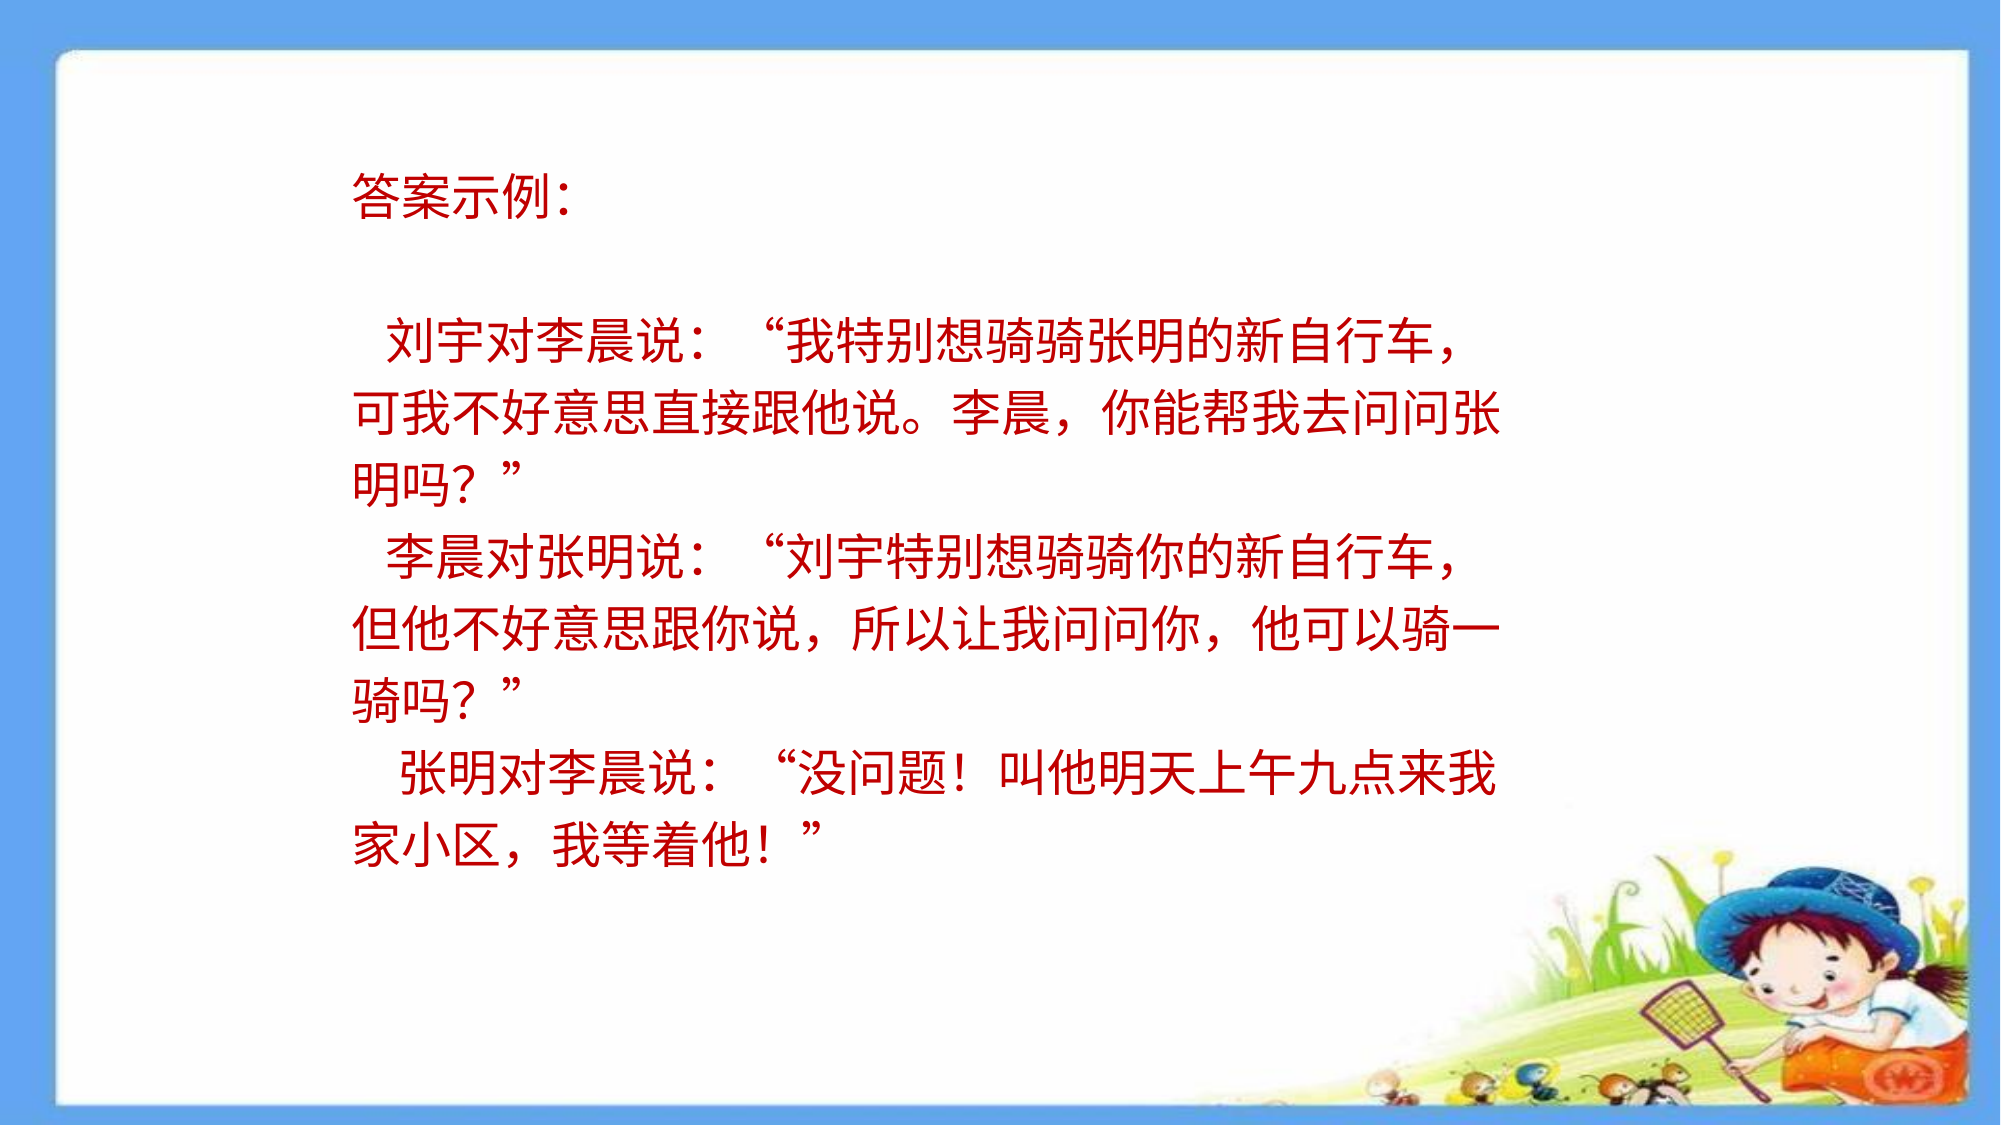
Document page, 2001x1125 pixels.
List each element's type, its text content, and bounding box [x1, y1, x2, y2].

picture [0, 0, 2001, 1125]
text_box 答案示例： 刘宇对李晨说：“我特别想骑骑张明的新自行车，可我不好意思直接跟他说。李晨，你能帮我去问问张明吗？” 李晨对张明说：“刘宇特别想骑骑你的新自行车，但他不好意思跟你说，所以让我问问你，他可以骑一骑吗？” 张明对李晨说：“没问题！叫他明天上午九点来我家小区，我等着他！” [336, 146, 1550, 953]
